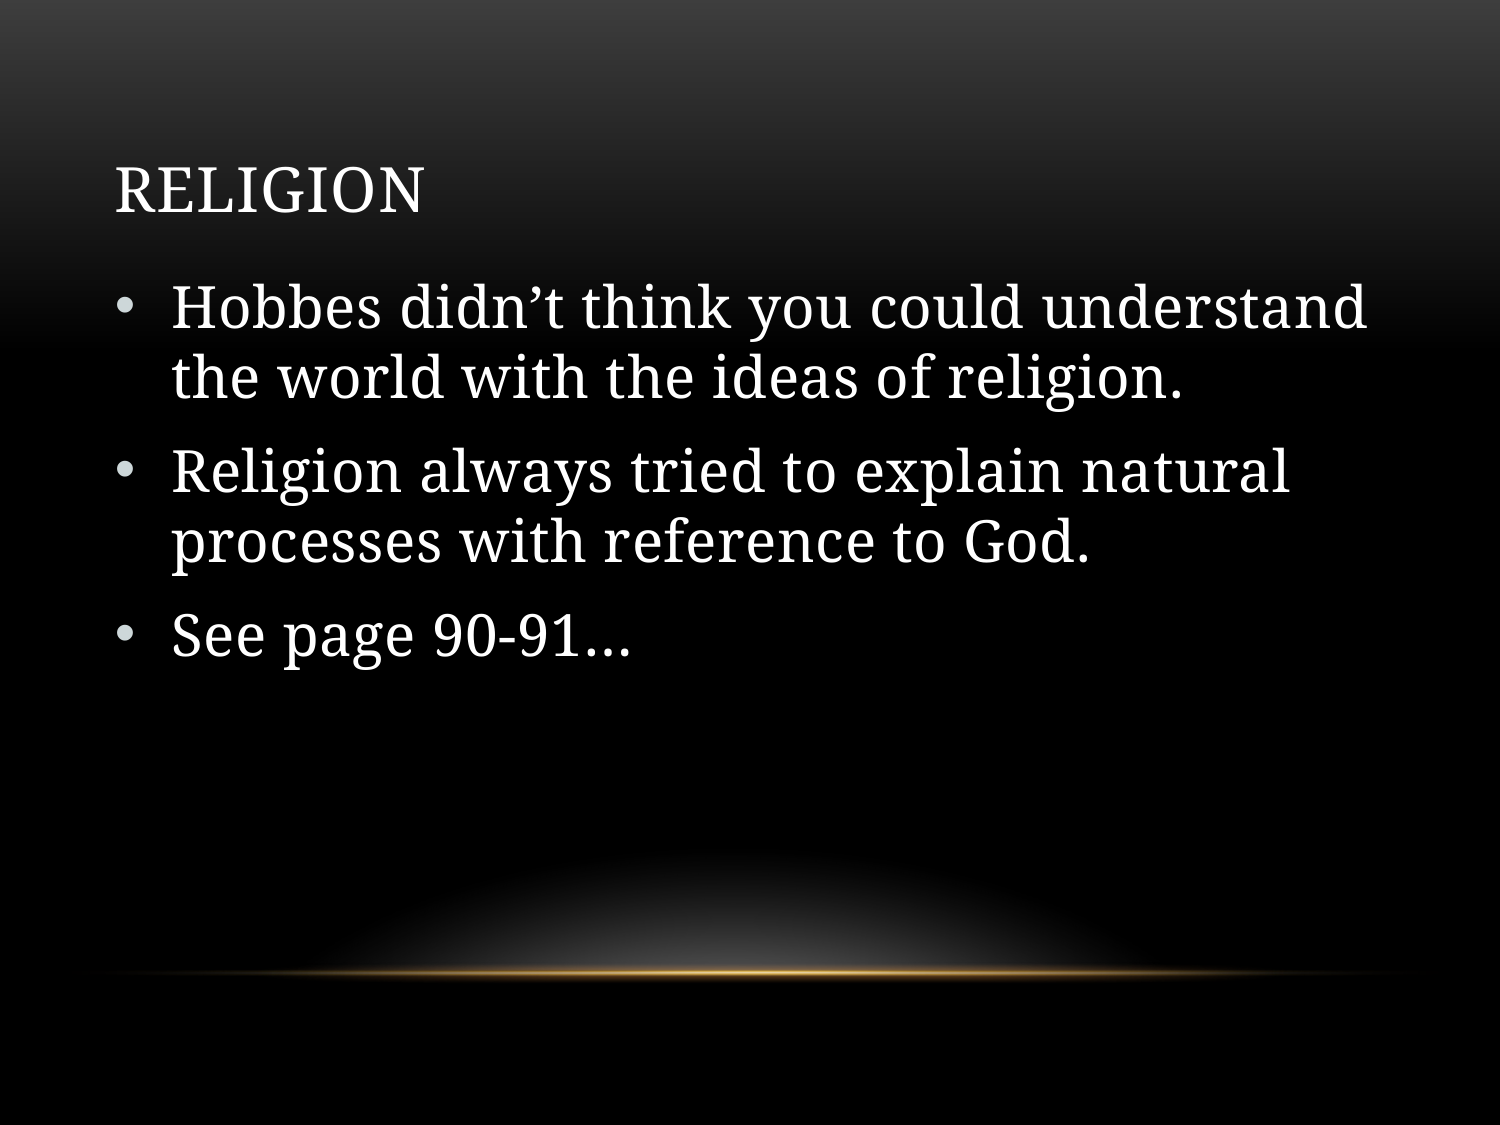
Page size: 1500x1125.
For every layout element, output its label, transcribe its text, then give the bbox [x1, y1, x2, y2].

title Religion [99, 45, 1400, 233]
list Hobbes didn’t think you could understand the world with the ideas of religion. Religion always tried to explain natural processes with reference to God. See page 90-91… [99, 262, 1400, 938]
picture [0, 0, 1500, 1125]
